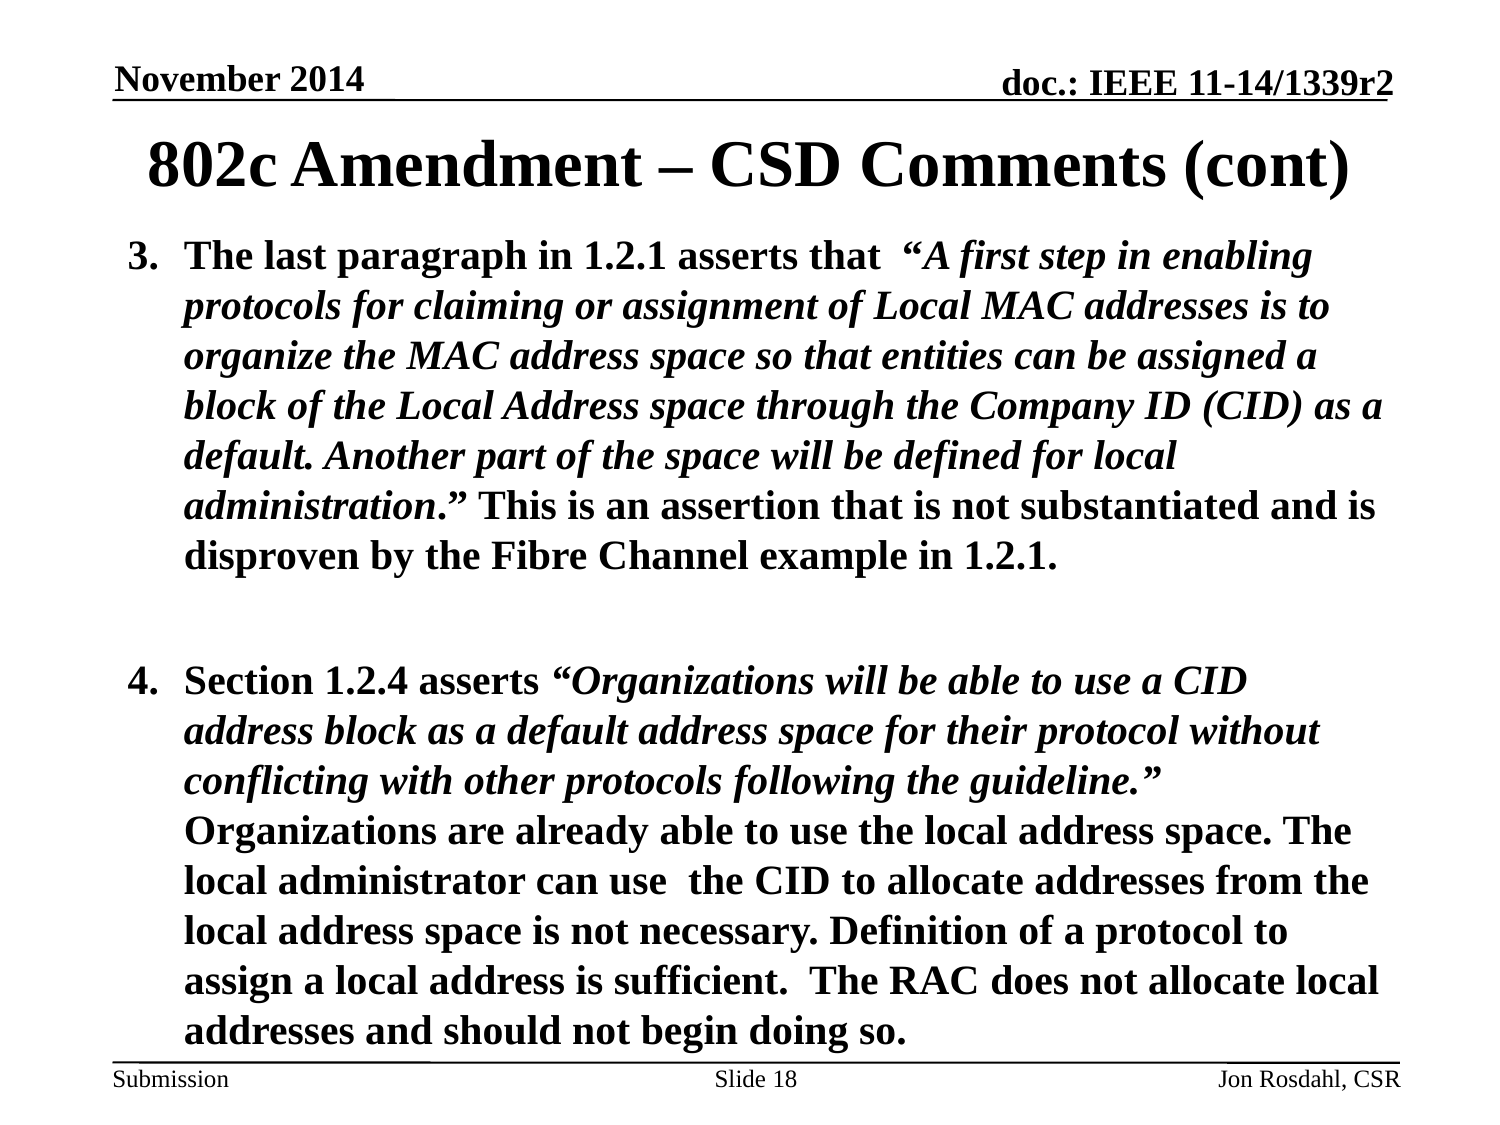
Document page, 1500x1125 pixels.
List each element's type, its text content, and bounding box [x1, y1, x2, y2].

title 802c Amendment – CSD Comments (cont) [112, 112, 1388, 209]
footer Jon Rosdahl, CSR [878, 1061, 1402, 1093]
list The last paragraph in 1.2.1 asserts that “A first step in enabling protocols for claiming or assignment of Local MAC addresses is to organize the MAC address space so that entities can be assigned a block of the Local Address space through the Company ID (CID) as a default. Another part of the space will be defined for local administration.” This is an assertion that is not substantiated and is disproven by the Fibre Channel example in 1.2.1. Section 1.2.4 asserts “Organizations will be able to use a CID address block as a default address space for their protocol without conflicting with other protocols following the guideline.” Organizations are already able to use the local address space. The local administrator can use the CID to allocate addresses from the local address space is not necessary. Definition of a protocol to assign a local address is sufficient. The RAC does not allocate local addresses and should not begin doing so. [112, 219, 1400, 1059]
slide_number Slide 18 [712, 1061, 800, 1123]
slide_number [114, 54, 423, 100]
